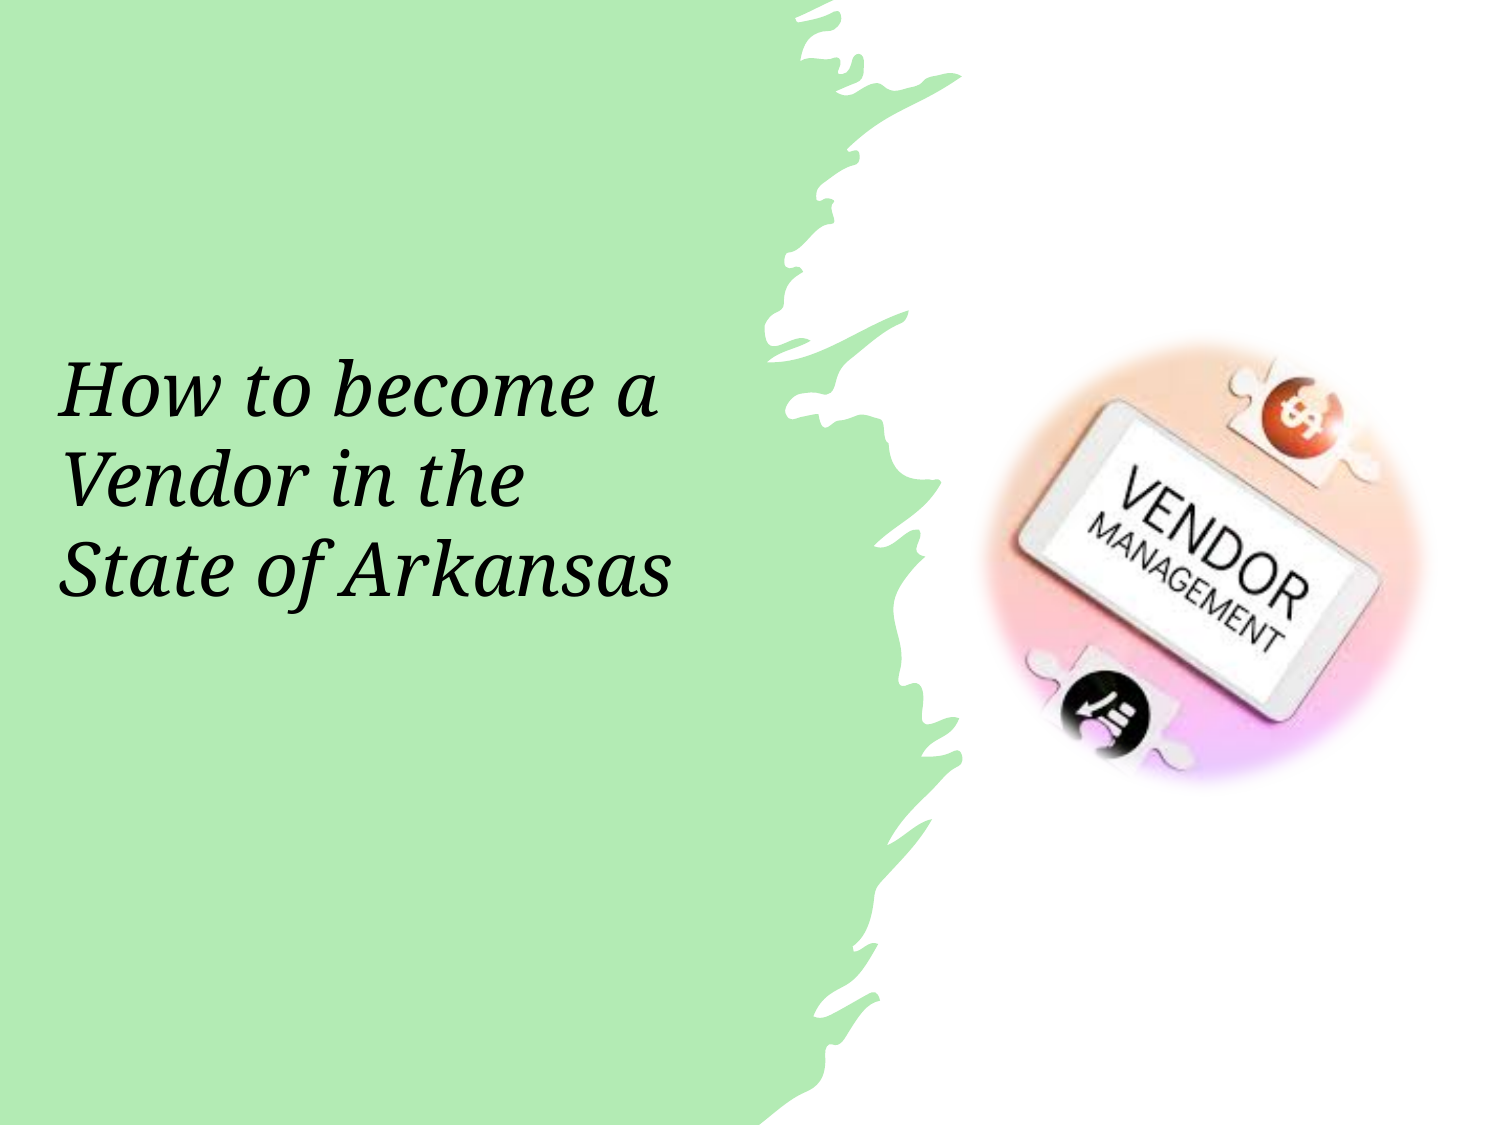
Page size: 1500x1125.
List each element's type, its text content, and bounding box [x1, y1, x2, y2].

title How to become a Vendor in the State of Arkansas [44, 156, 796, 798]
picture [968, 327, 1440, 798]
